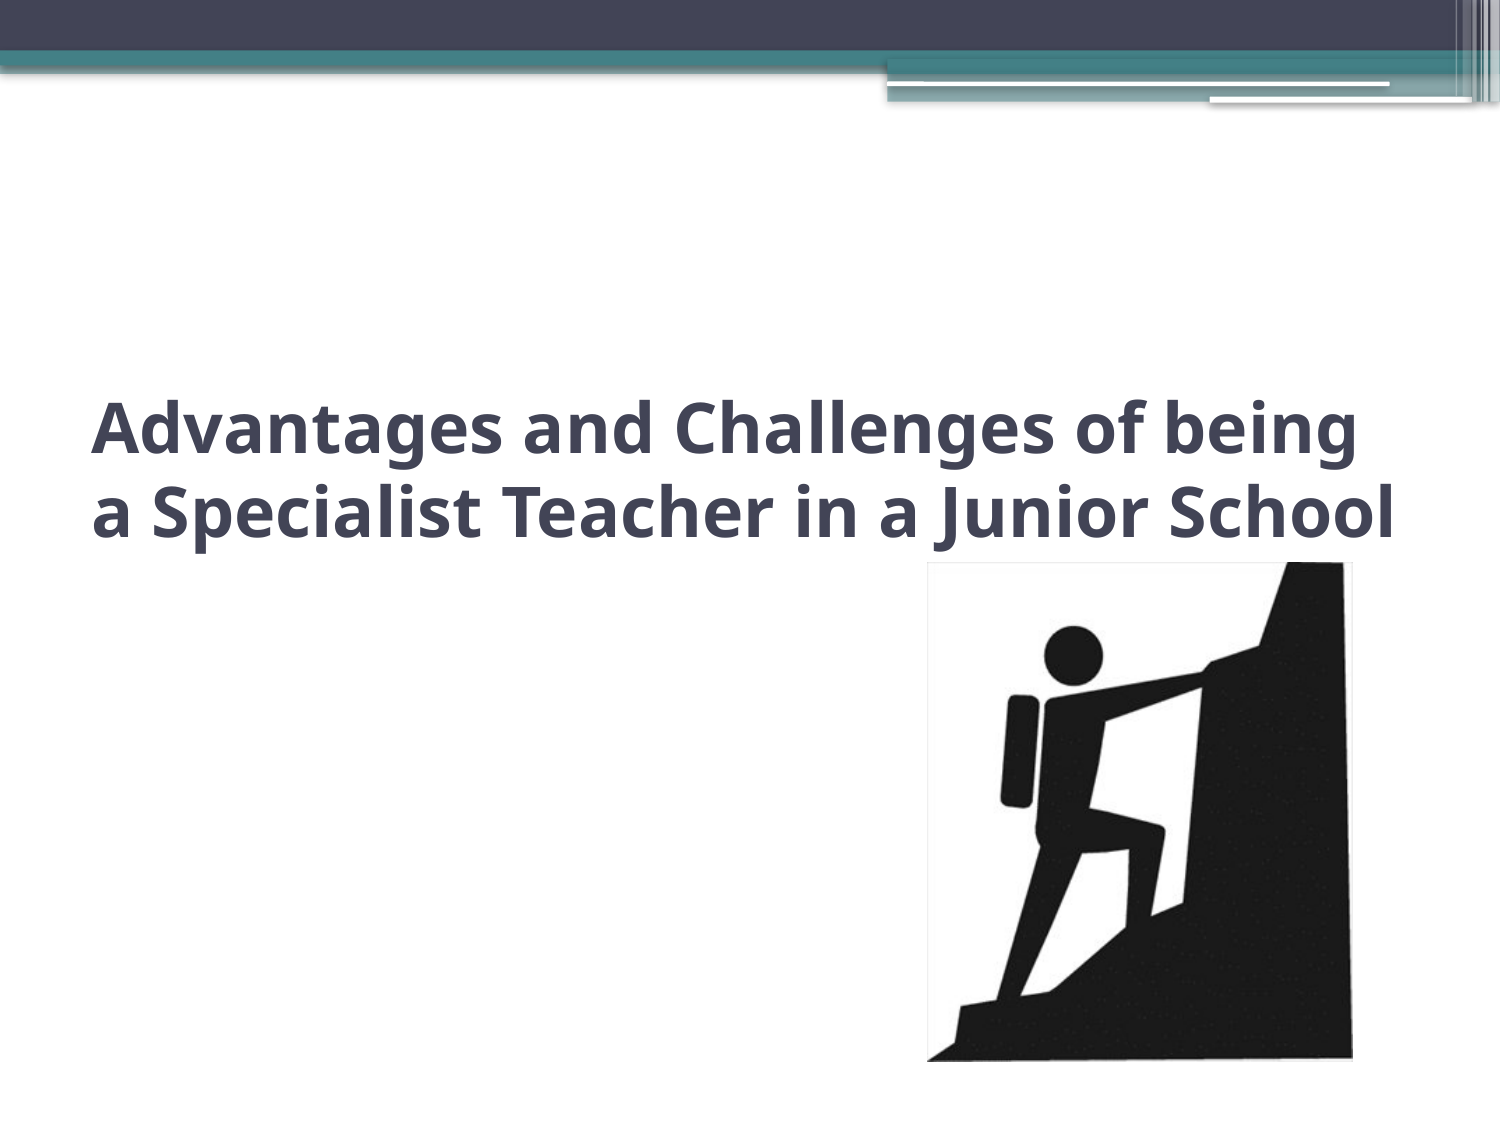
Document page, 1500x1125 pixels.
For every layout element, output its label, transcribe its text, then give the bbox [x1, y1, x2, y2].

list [926, 562, 1353, 1063]
title Advantages and Challenges of being a Specialist Teacher in a Junior School [76, 373, 1427, 561]
